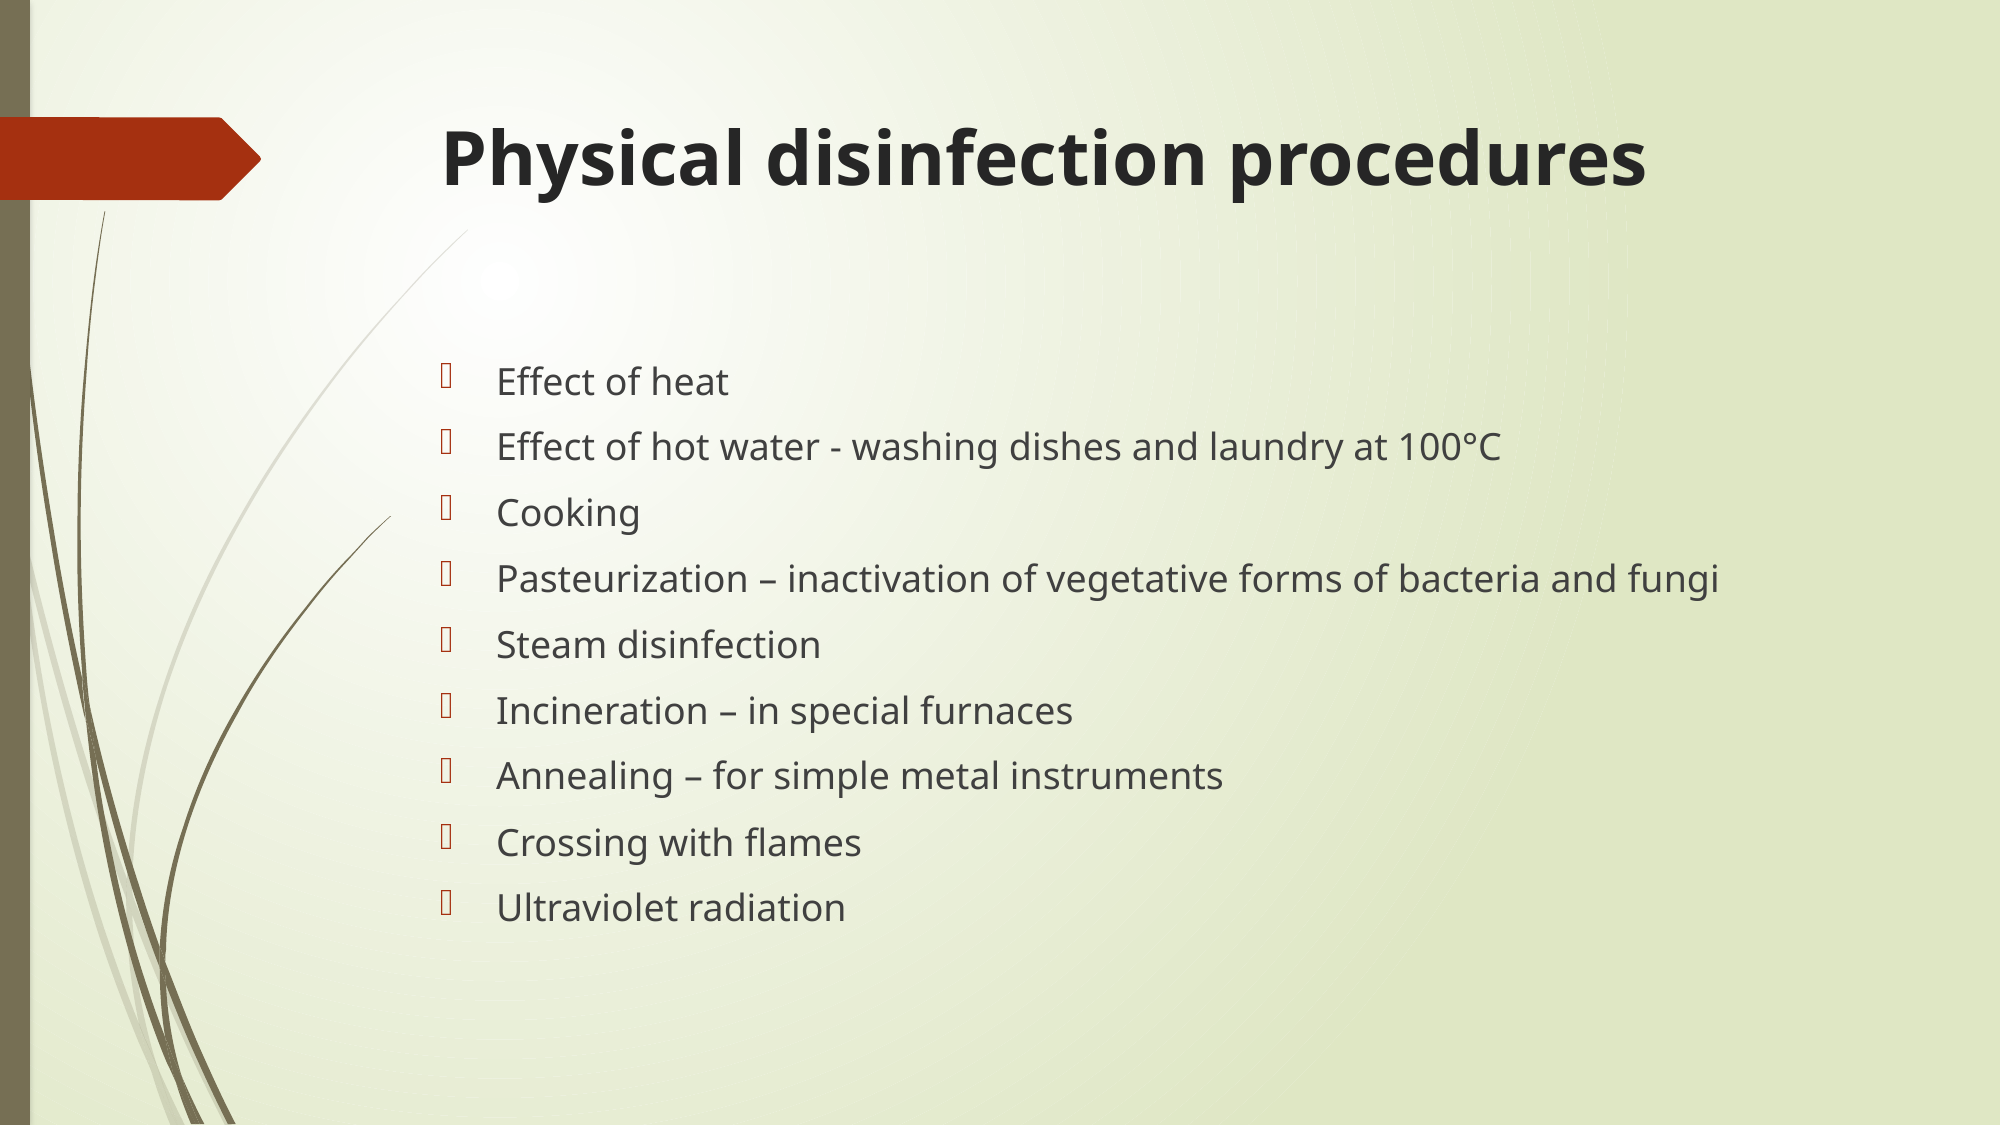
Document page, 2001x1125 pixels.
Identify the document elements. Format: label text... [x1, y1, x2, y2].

list Effect of heat Effect of hot water - washing dishes and laundry at 100°C Cooking Pasteurization – inactivation of vegetative forms of bacteria and fungi Steam disinfection Incineration – in special furnaces Annealing – for simple metal instruments Crossing with flames Ultraviolet radiation [424, 350, 1888, 970]
title Physical disinfection procedures [425, 102, 1888, 313]
